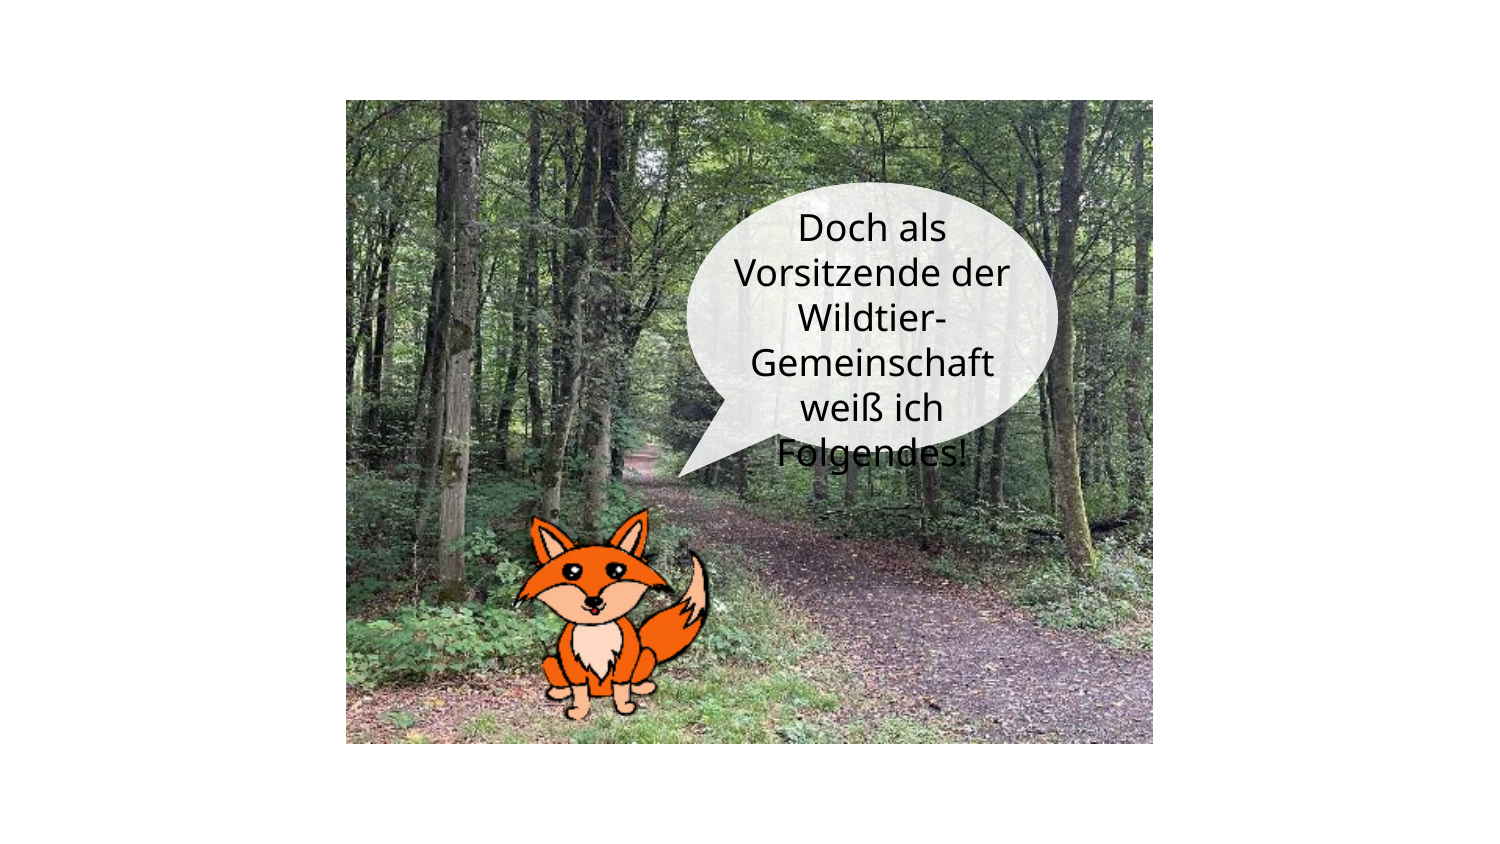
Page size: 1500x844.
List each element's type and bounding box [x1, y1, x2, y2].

text_box [346, 100, 1153, 744]
